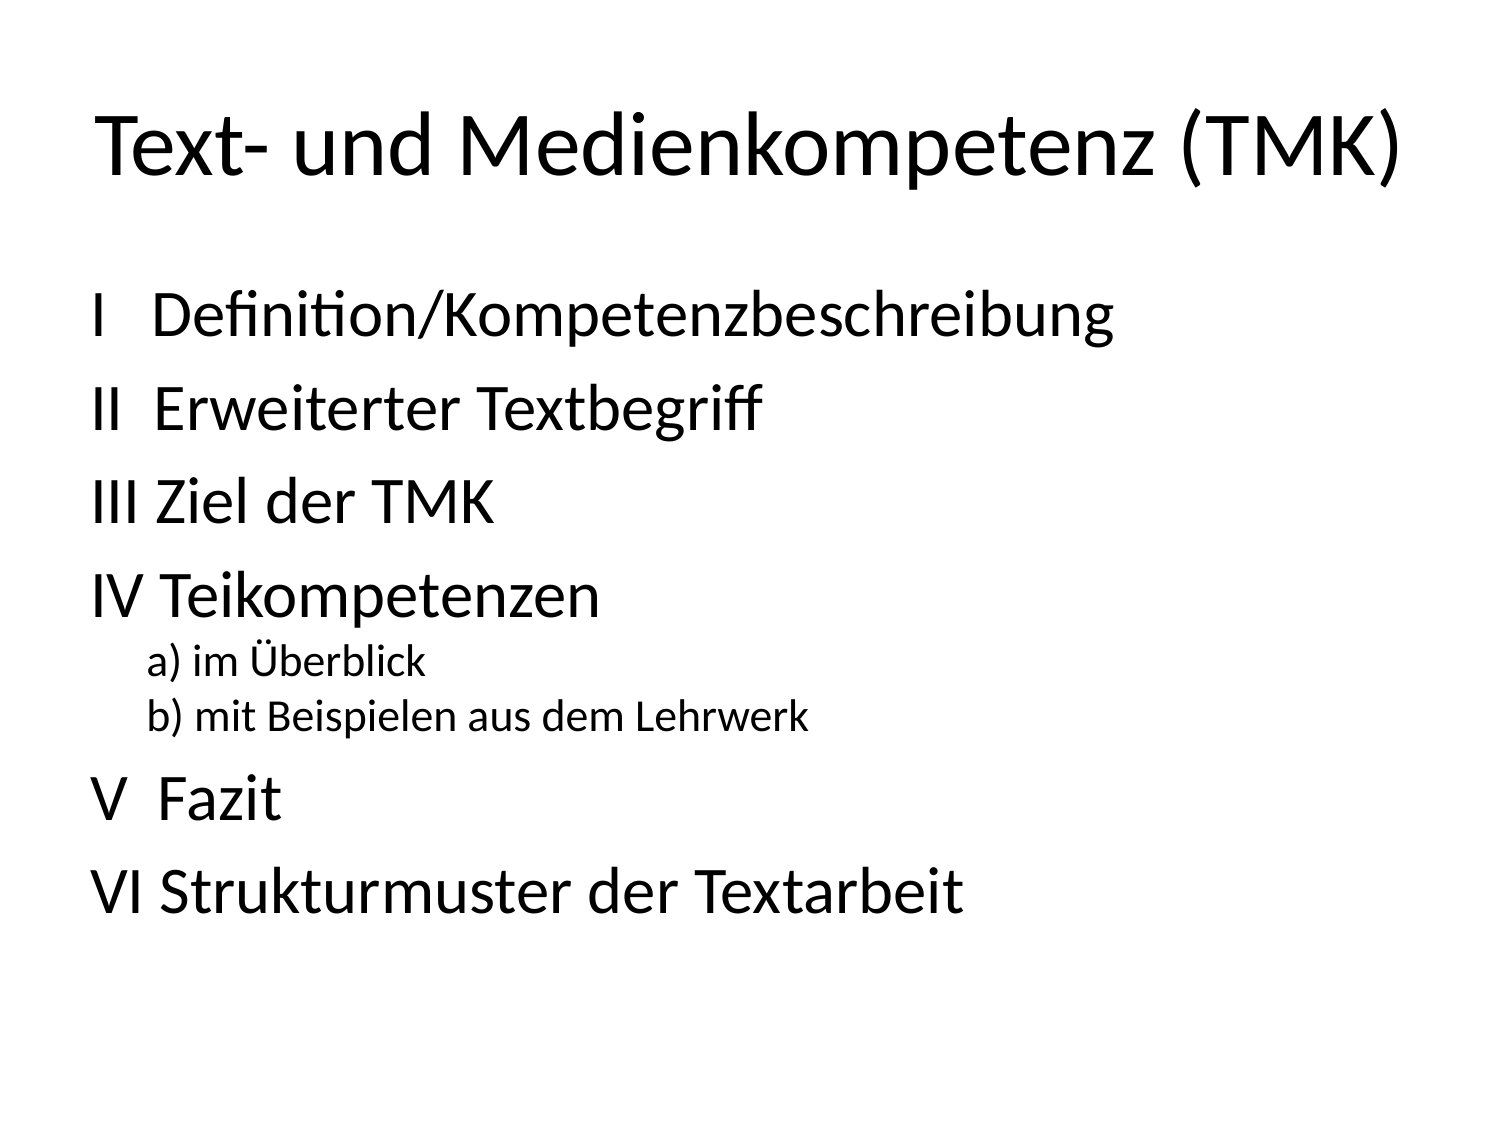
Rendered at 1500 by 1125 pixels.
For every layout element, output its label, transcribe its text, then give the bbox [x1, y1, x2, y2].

title Text- und Medienkompetenz (TMK) [75, 45, 1425, 233]
list I Definition/Kompetenzbeschreibung II Erweiterter Textbegriff III Ziel der TMK IV Teikompetenzen a) im Überblick b) mit Beispielen aus dem Lehrwerk V Fazit VI Strukturmuster der Textarbeit [75, 262, 1425, 1005]
